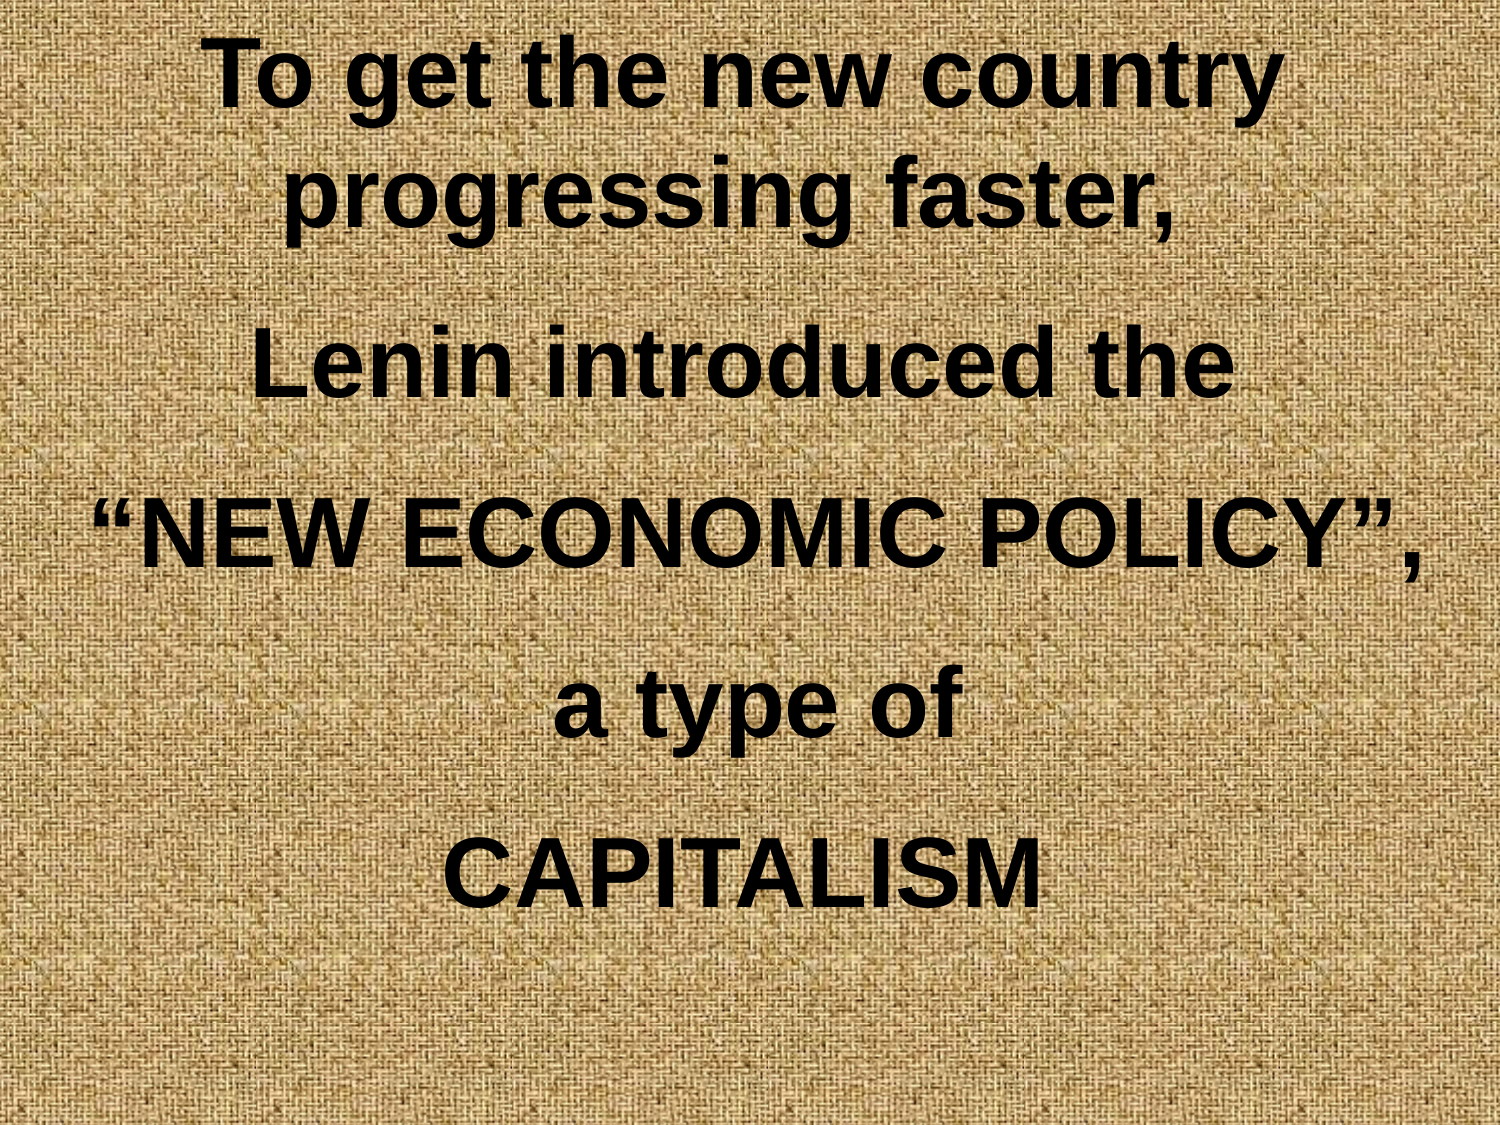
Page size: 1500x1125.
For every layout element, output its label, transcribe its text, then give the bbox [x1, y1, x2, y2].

text_box To get the new country progressing faster, Lenin introduced the “NEW ECONOMIC POLICY”, a type of CAPITALISM [37, 0, 1450, 935]
picture [0, 0, 1500, 1125]
